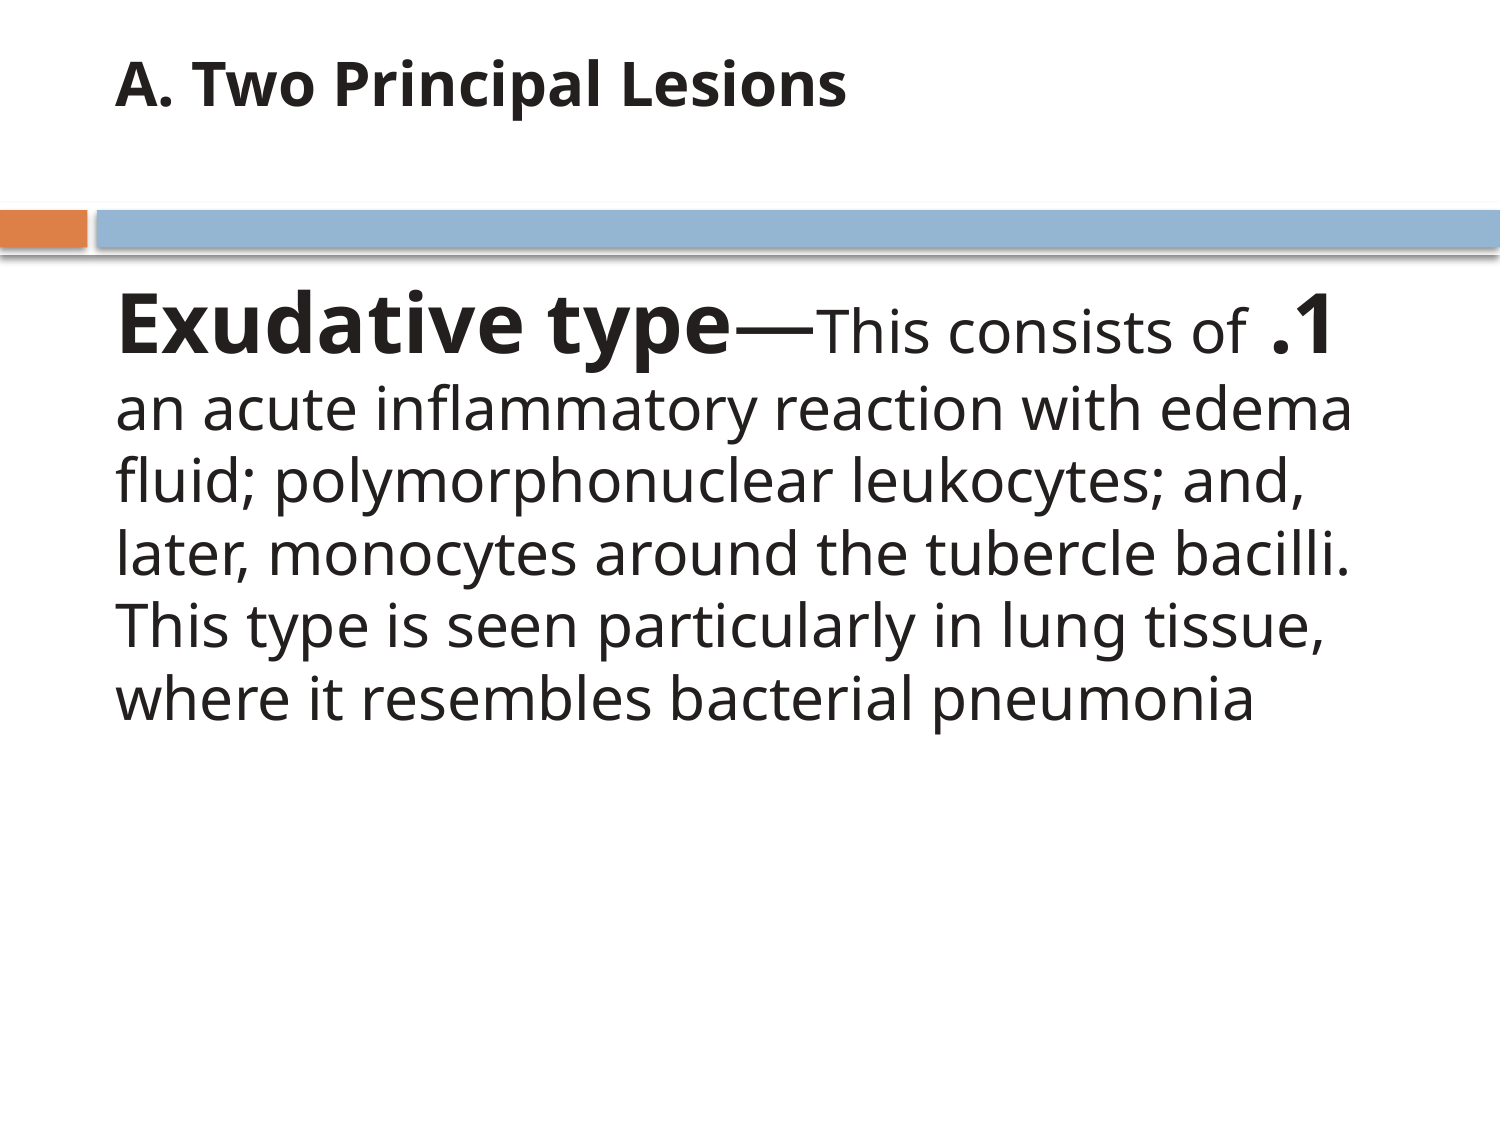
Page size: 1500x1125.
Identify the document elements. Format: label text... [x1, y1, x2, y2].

title A. Two Principal Lesions [100, 37, 1438, 200]
list 1. Exudative type—This consists of an acute inflammatory reaction with edema fluid; polymorphonuclear leukocytes; and, later, monocytes around the tubercle bacilli. This type is seen particularly in lung tissue, where it resembles bacterial pneumonia [100, 262, 1438, 1000]
